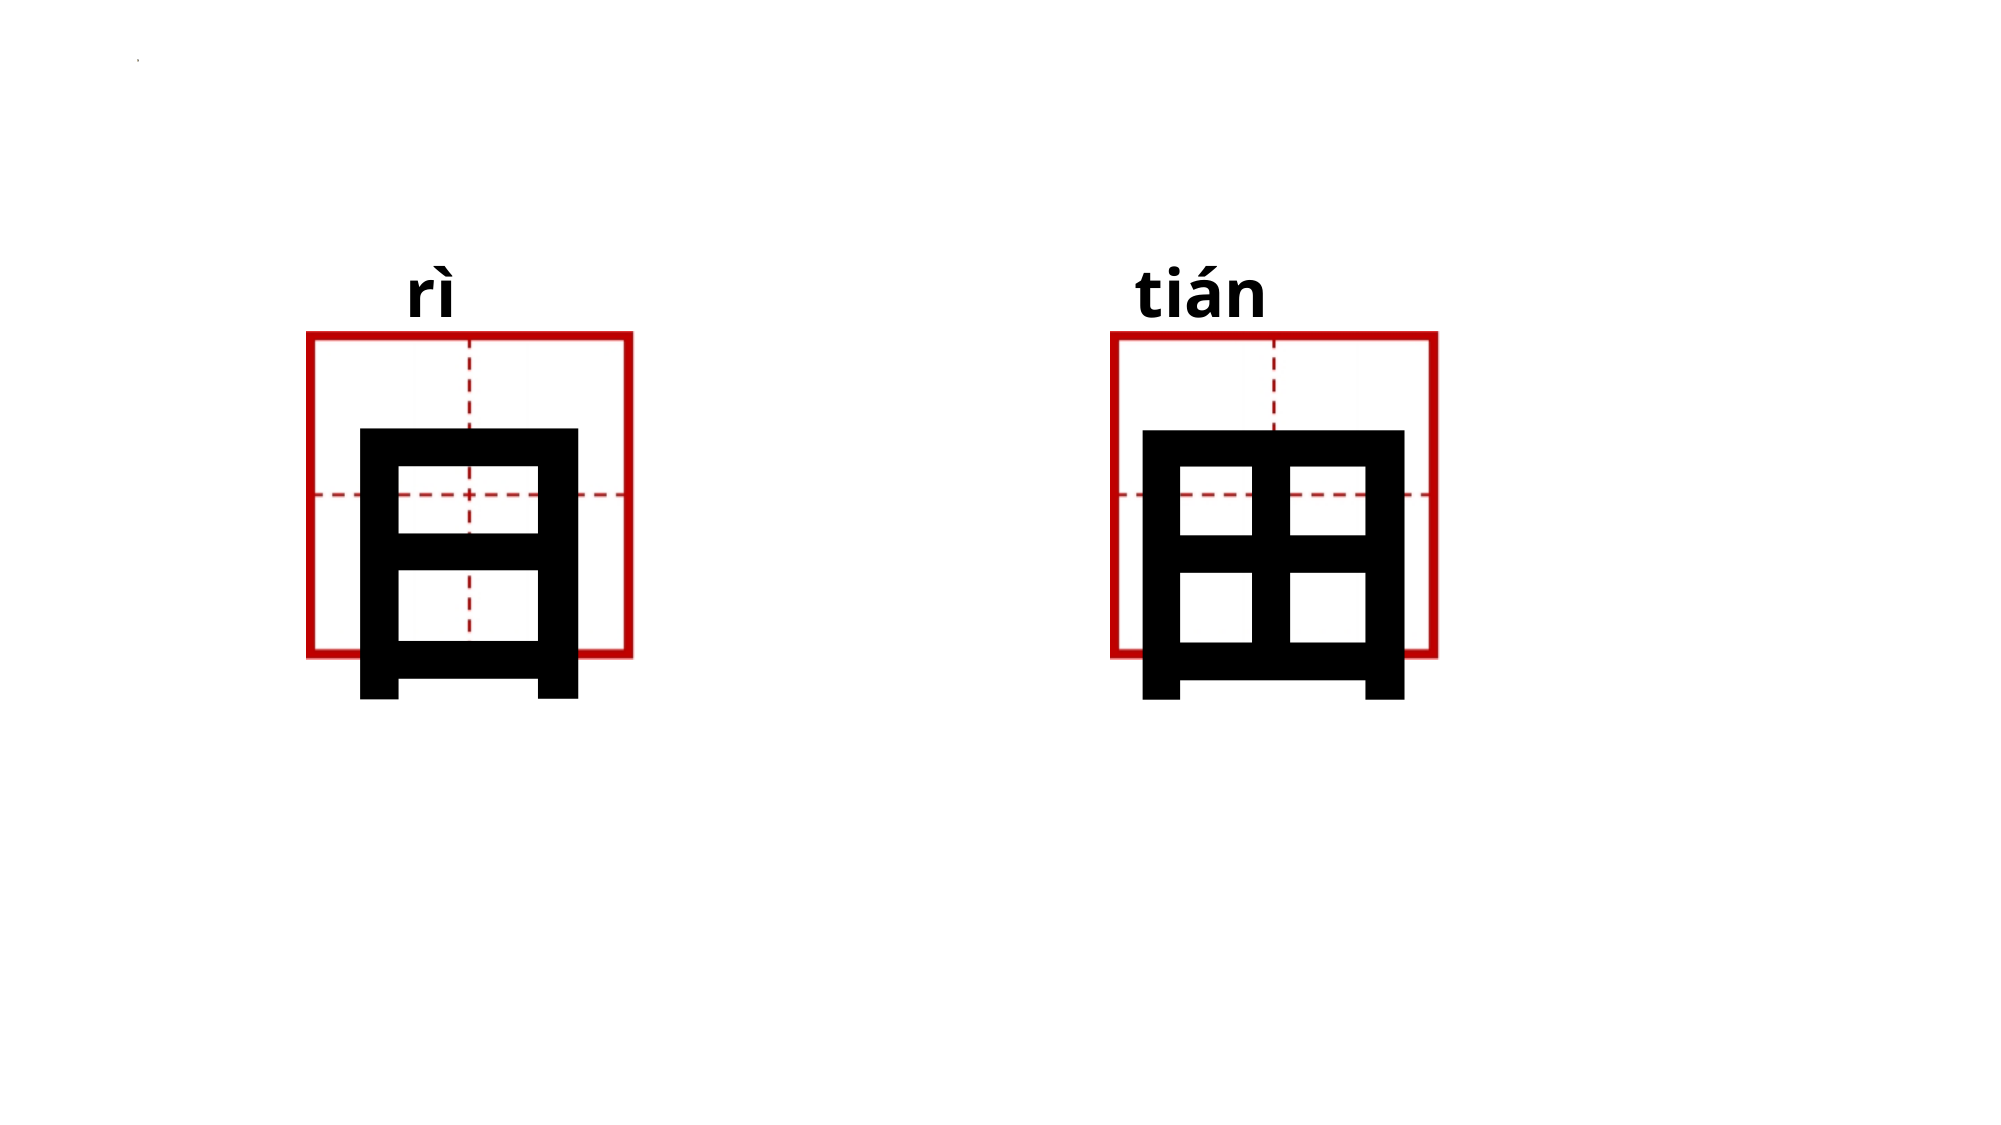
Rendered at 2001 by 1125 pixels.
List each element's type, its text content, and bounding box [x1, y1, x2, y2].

picture [1110, 331, 1440, 661]
picture [305, 331, 635, 661]
text_box 田 [1117, 668, 1436, 746]
text_box rì tián [405, 216, 1358, 339]
text_box 日 [312, 668, 632, 746]
